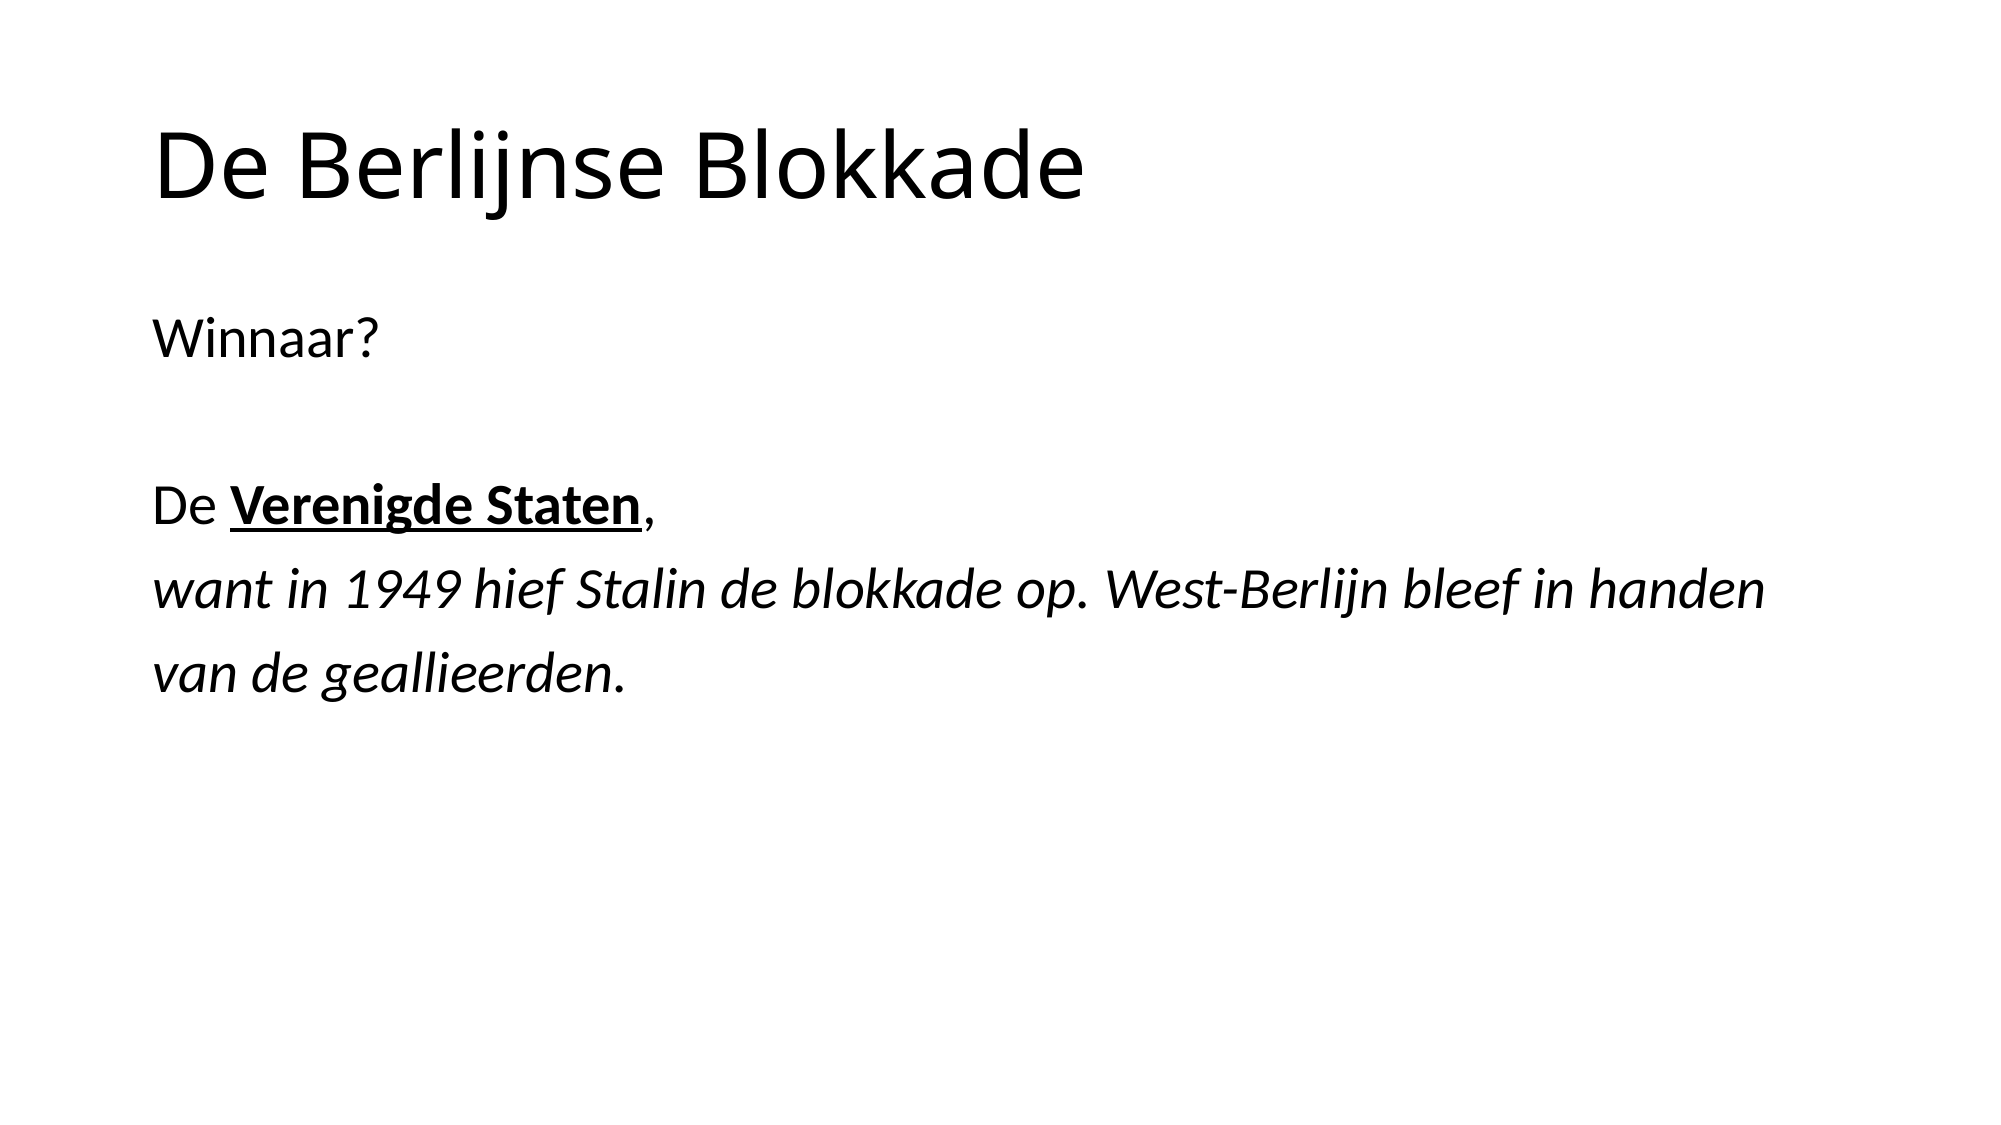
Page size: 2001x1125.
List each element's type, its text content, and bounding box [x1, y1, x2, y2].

list Winnaar? De Verenigde Staten, want in 1949 hief Stalin de blokkade op. West-Berlijn bleef in handen van de geallieerden. [137, 299, 1863, 1014]
title De Berlijnse Blokkade [137, 59, 1863, 278]
